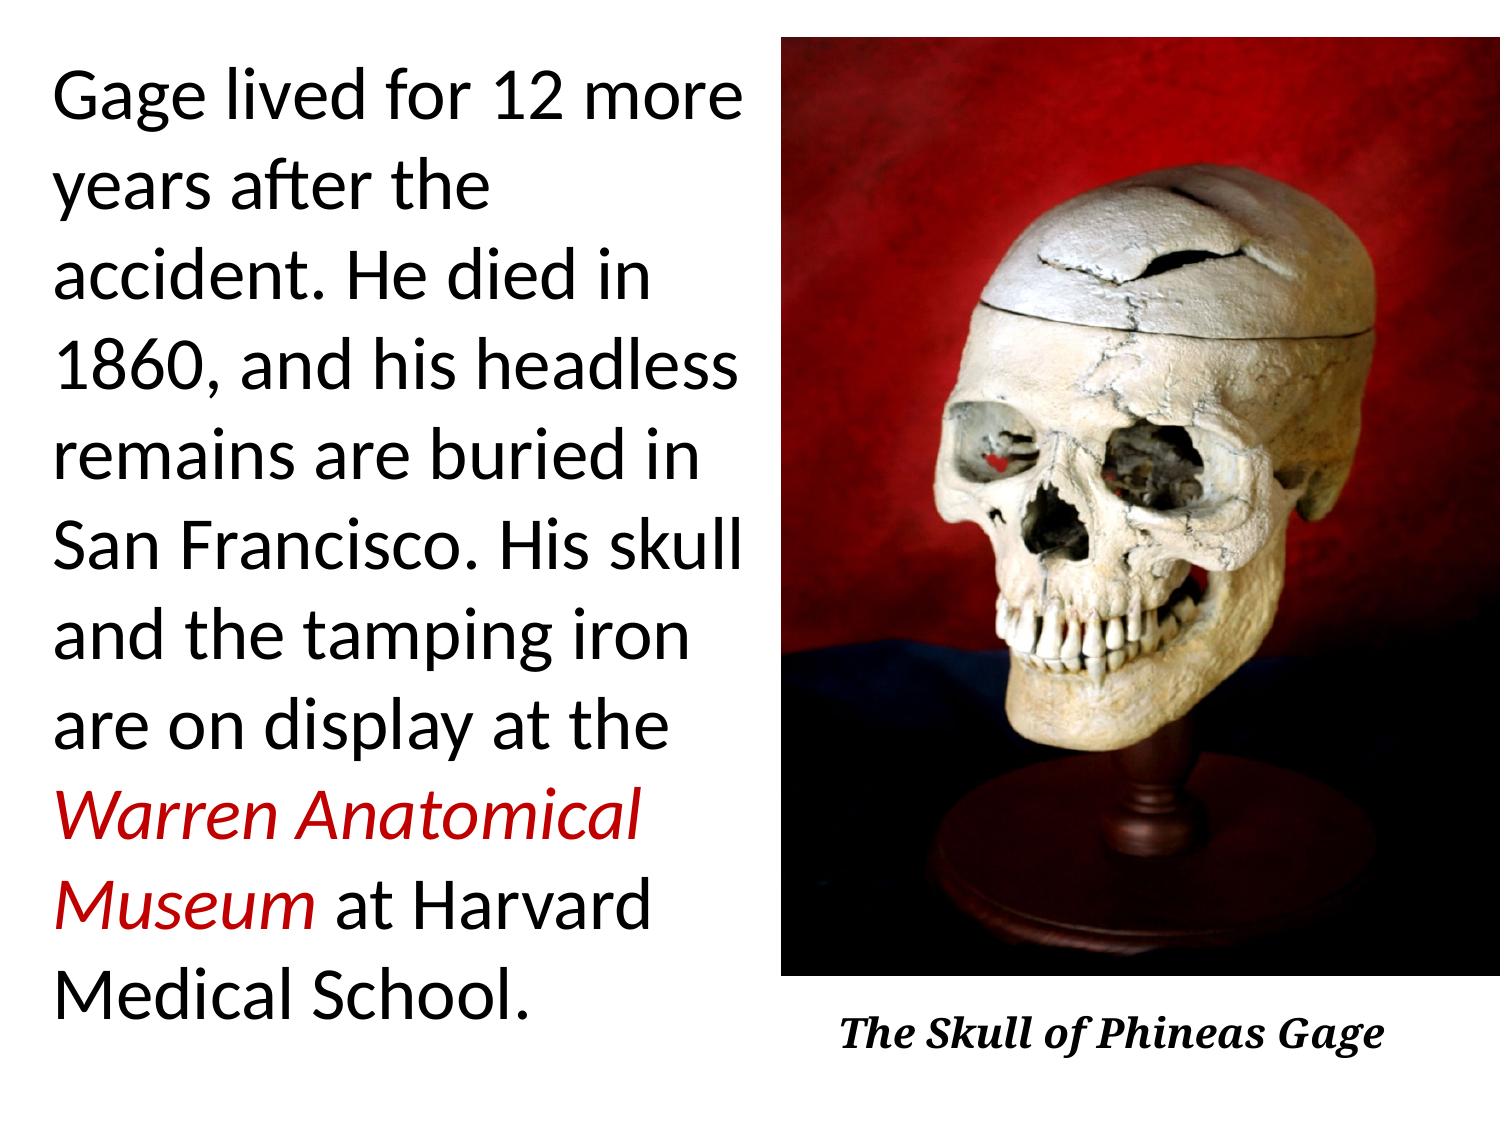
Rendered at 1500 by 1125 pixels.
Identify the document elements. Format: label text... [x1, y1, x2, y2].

text_box The Skull of Phineas Gage [737, 999, 1450, 1065]
picture [780, 37, 1500, 976]
text_box Gage lived for 12 more years after the accident. He died in 1860, and his headless remains are buried in San Francisco. His skull and the tamping iron are on display at the Warren Anatomical Museum at Harvard Medical School. [37, 37, 763, 1125]
